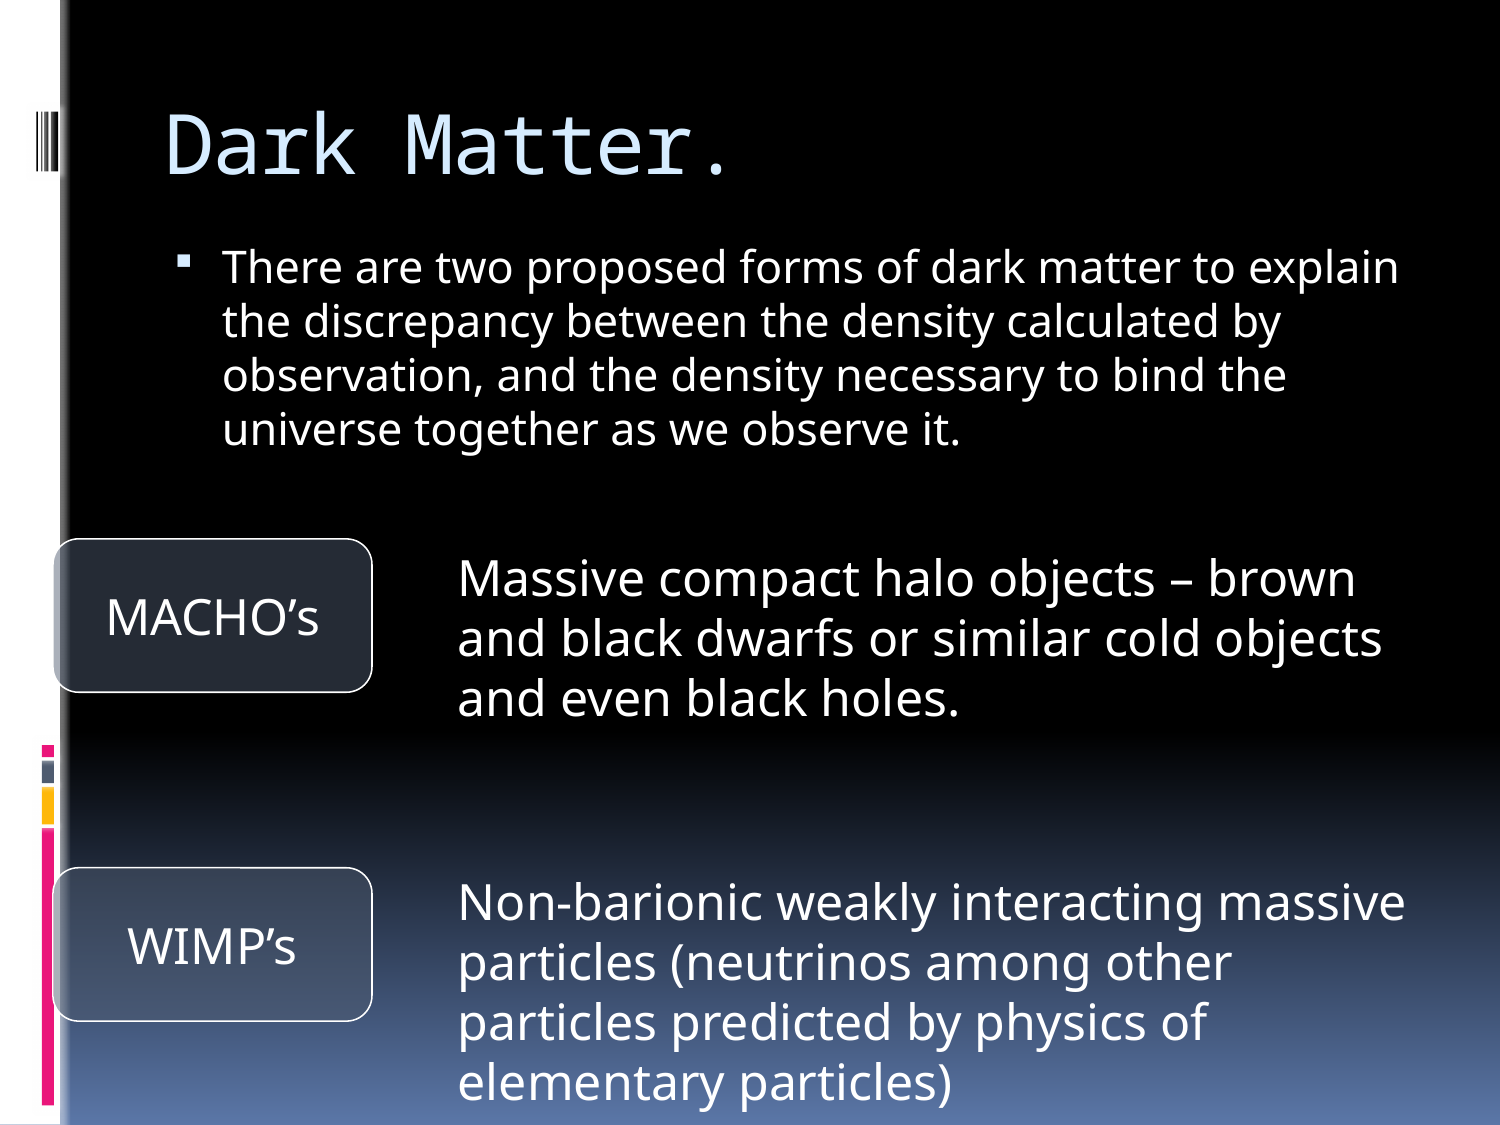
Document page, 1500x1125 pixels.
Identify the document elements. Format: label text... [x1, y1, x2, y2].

text_box Massive compact halo objects – brown and black dwarfs or similar cold objects and even black holes. [442, 538, 1435, 734]
text_box MACHO’s [52, 538, 372, 693]
text_box WIMP’s [52, 867, 372, 1022]
list There are two proposed forms of dark matter to explain the discrepancy between the density calculated by observation, and the density necessary to bind the universe together as we observe it. [150, 231, 1425, 468]
text_box Non-barionic weakly interacting massive particles (neutrinos among other particles predicted by physics of elementary particles) [442, 862, 1435, 1118]
title Dark Matter. [150, 83, 1425, 231]
